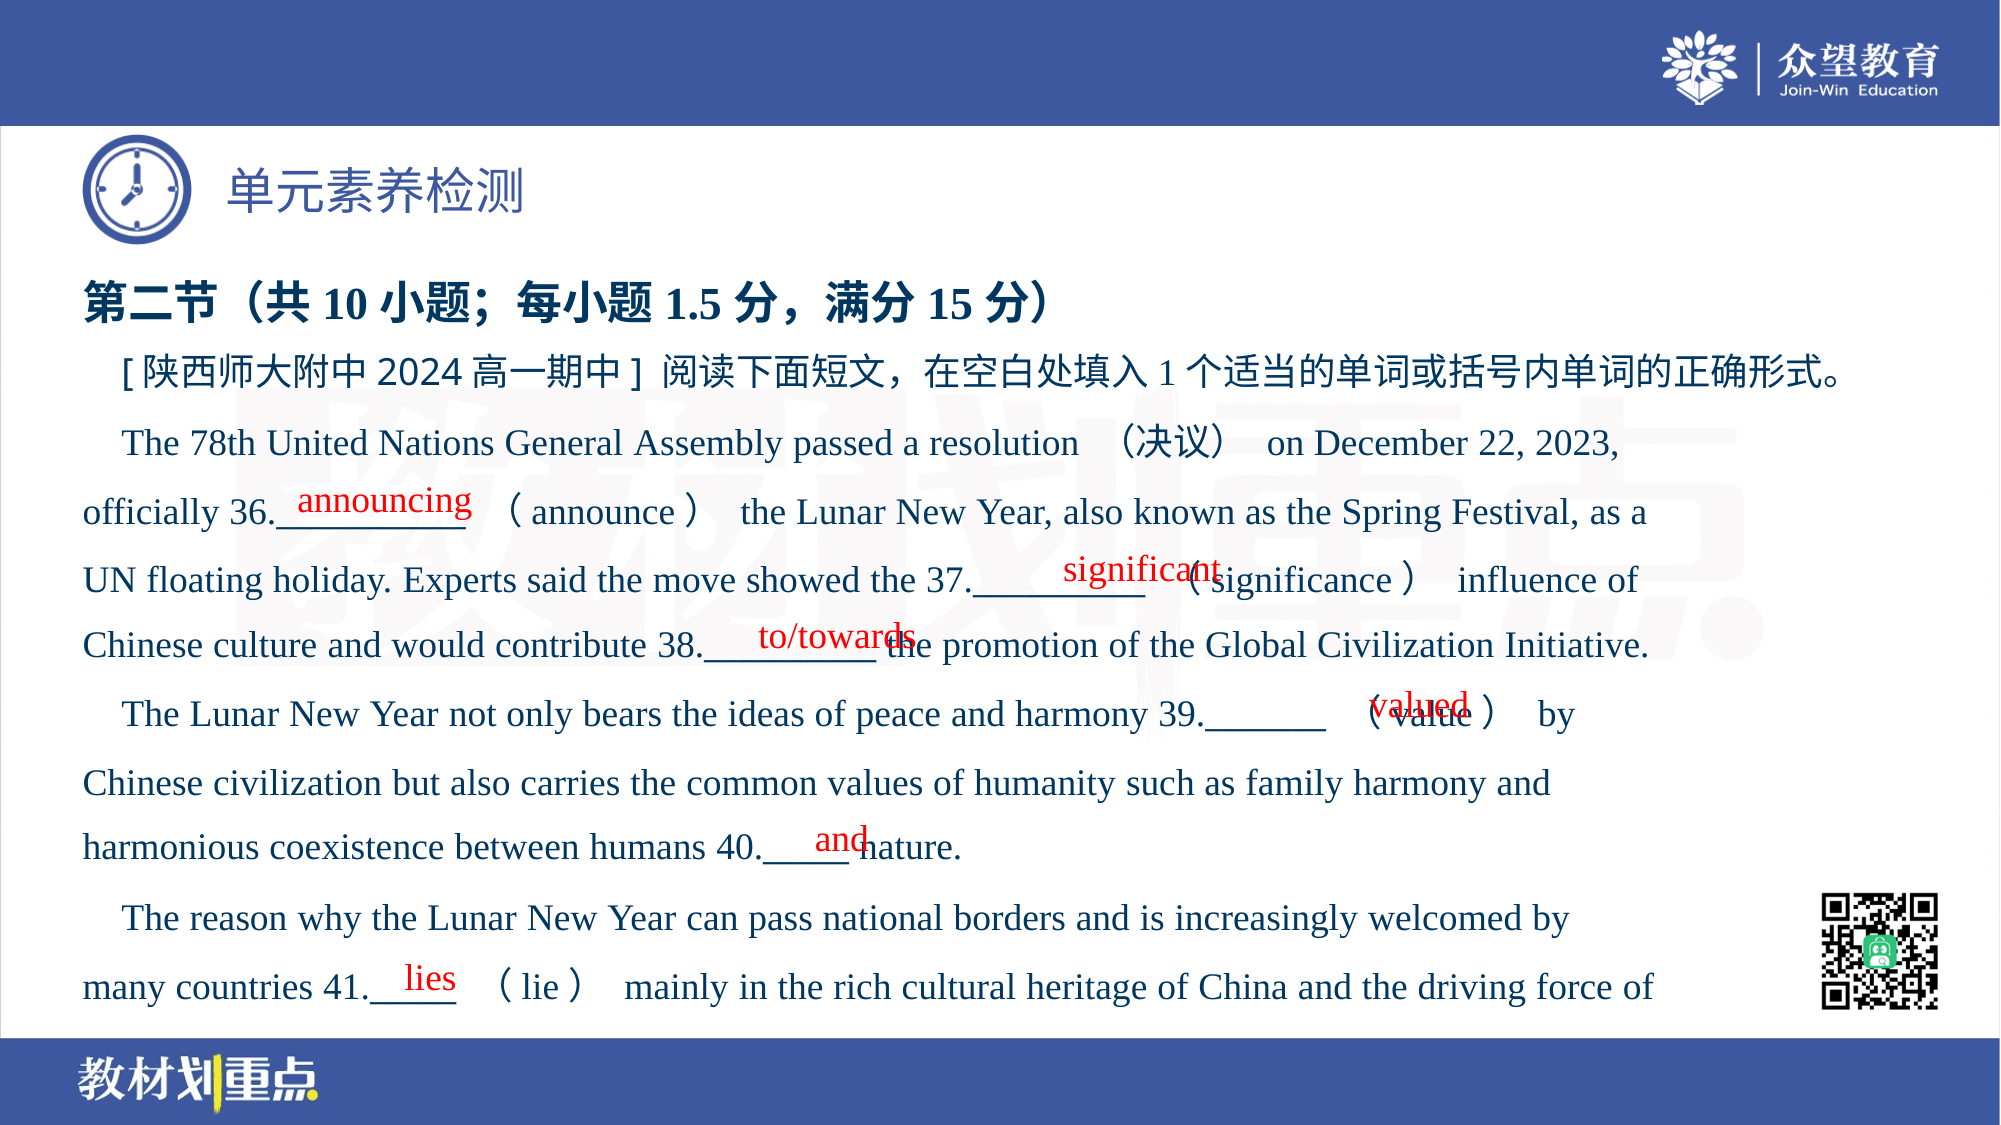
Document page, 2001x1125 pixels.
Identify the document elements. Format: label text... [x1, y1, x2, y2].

text_box [陕西师大附中2024高一期中] 阅读下面短文，在空白处填入1个适当的单词或括号内单词的正确形式。 [82, 328, 1863, 386]
text_box significant [1049, 524, 1236, 583]
text_box and [801, 793, 883, 853]
text_box lies [390, 932, 471, 991]
text_box announcing [283, 455, 486, 514]
text_box 第二节（共10小题；每小题1.5分，满分15分） [82, 247, 1817, 328]
picture [0, 0, 2000, 1125]
text_box to/towards [744, 591, 931, 650]
text_box The 78th United Nations General Assembly passed a resolution （决议） on December 22, 2023, officially 36.___________ （announce） the Lunar New Year, also known as the Spring Festival, as a UN floating holiday. Experts said the move showed the 37.__________ （significance） influence of Chinese culture and would contribute 38.__________ the promotion of the Global Civilization Initiative. [82, 394, 1817, 658]
text_box The Lunar New Year not only bears the ideas of peace and harmony 39._______ （value） by Chinese civilization but also carries the common values of humanity such as family harmony and harmonious coexistence between humans 40._____ nature. [82, 664, 1817, 861]
text_box valued [1355, 659, 1483, 718]
text_box The reason why the Lunar New Year can pass national borders and is increasingly welcomed by many countries 41._____ （lie） mainly in the rich cultural heritage of China and the driving force of [82, 869, 1817, 1007]
